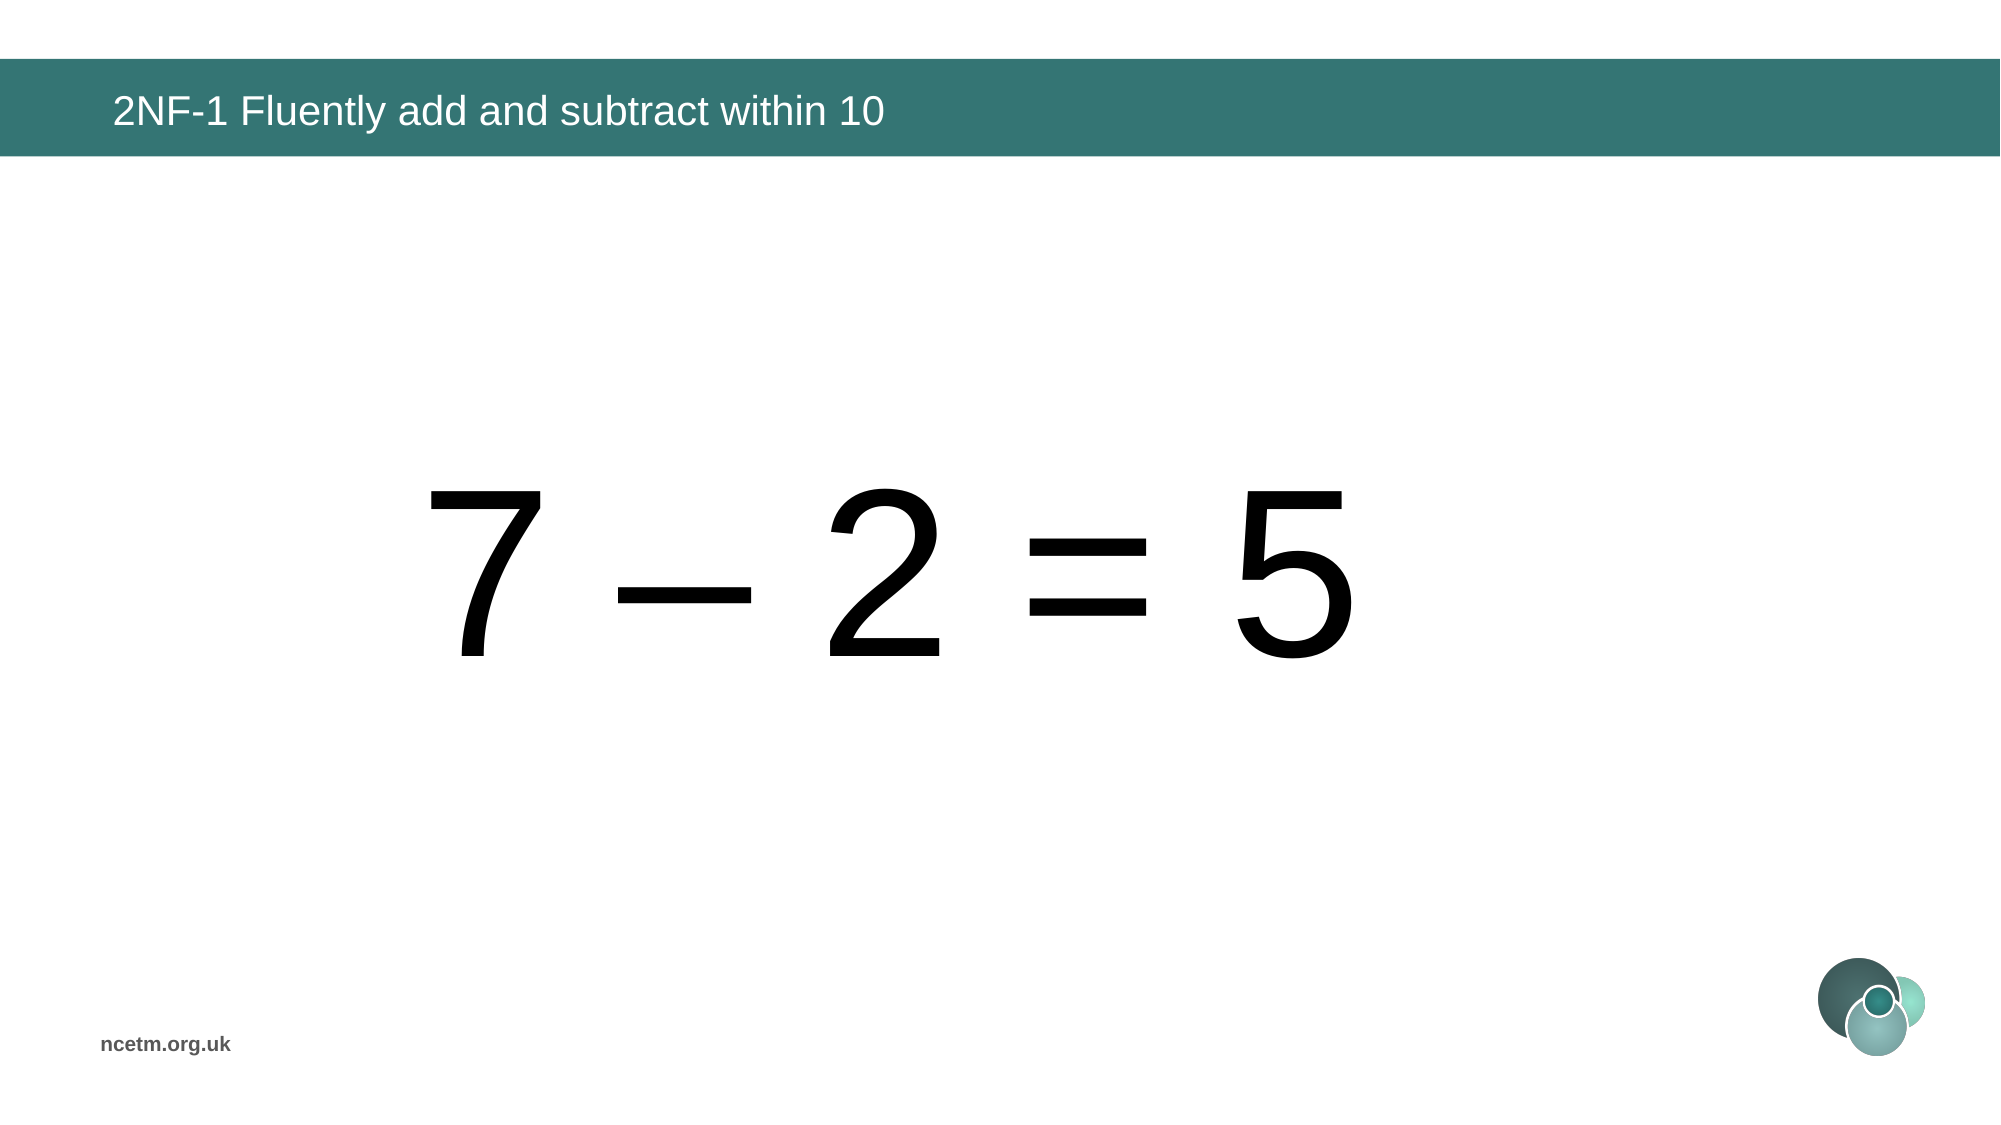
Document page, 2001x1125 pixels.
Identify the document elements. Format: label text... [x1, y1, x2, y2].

picture [1818, 958, 1925, 1056]
title 2NF-1 Fluently add and subtract within 10 [97, 76, 1945, 147]
text_box 7 – 2 = [404, 409, 1213, 712]
text_box 5 [1213, 409, 1377, 712]
